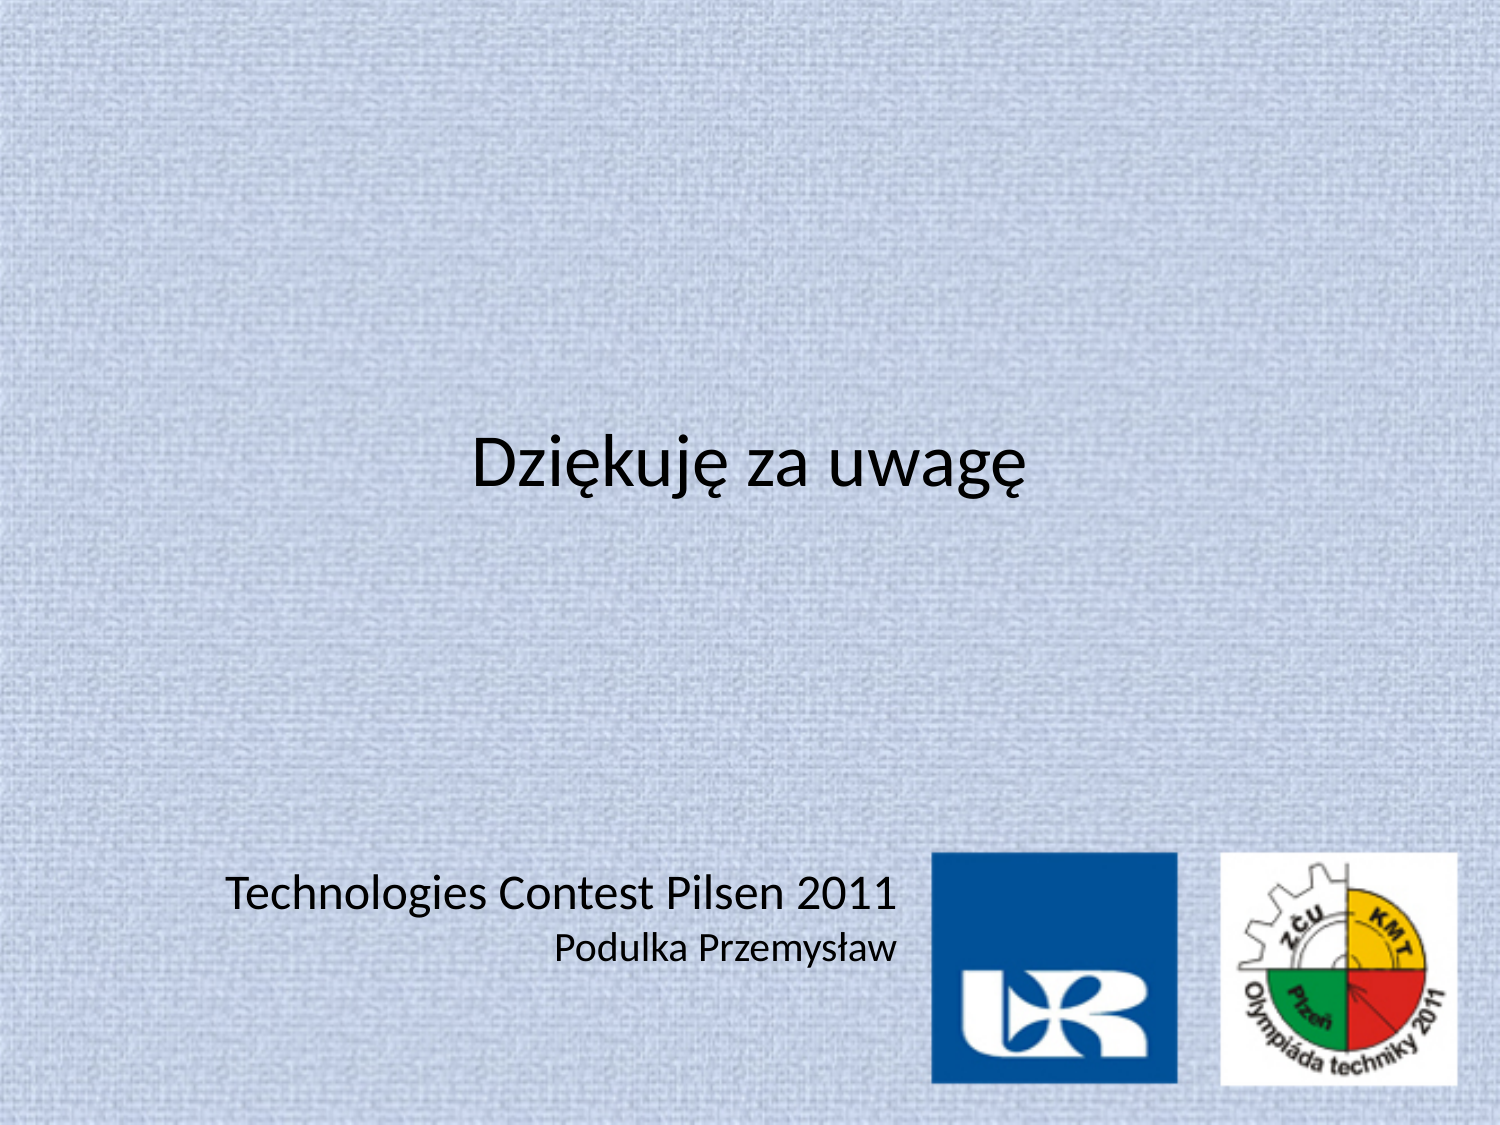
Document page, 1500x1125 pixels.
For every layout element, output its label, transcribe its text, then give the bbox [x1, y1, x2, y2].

text_box Technologies Contest Pilsen 2011 Podulka Przemysław [74, 849, 913, 1075]
text_box Dziękuję za uwagę [374, 362, 1125, 550]
picture [0, 0, 1500, 1125]
